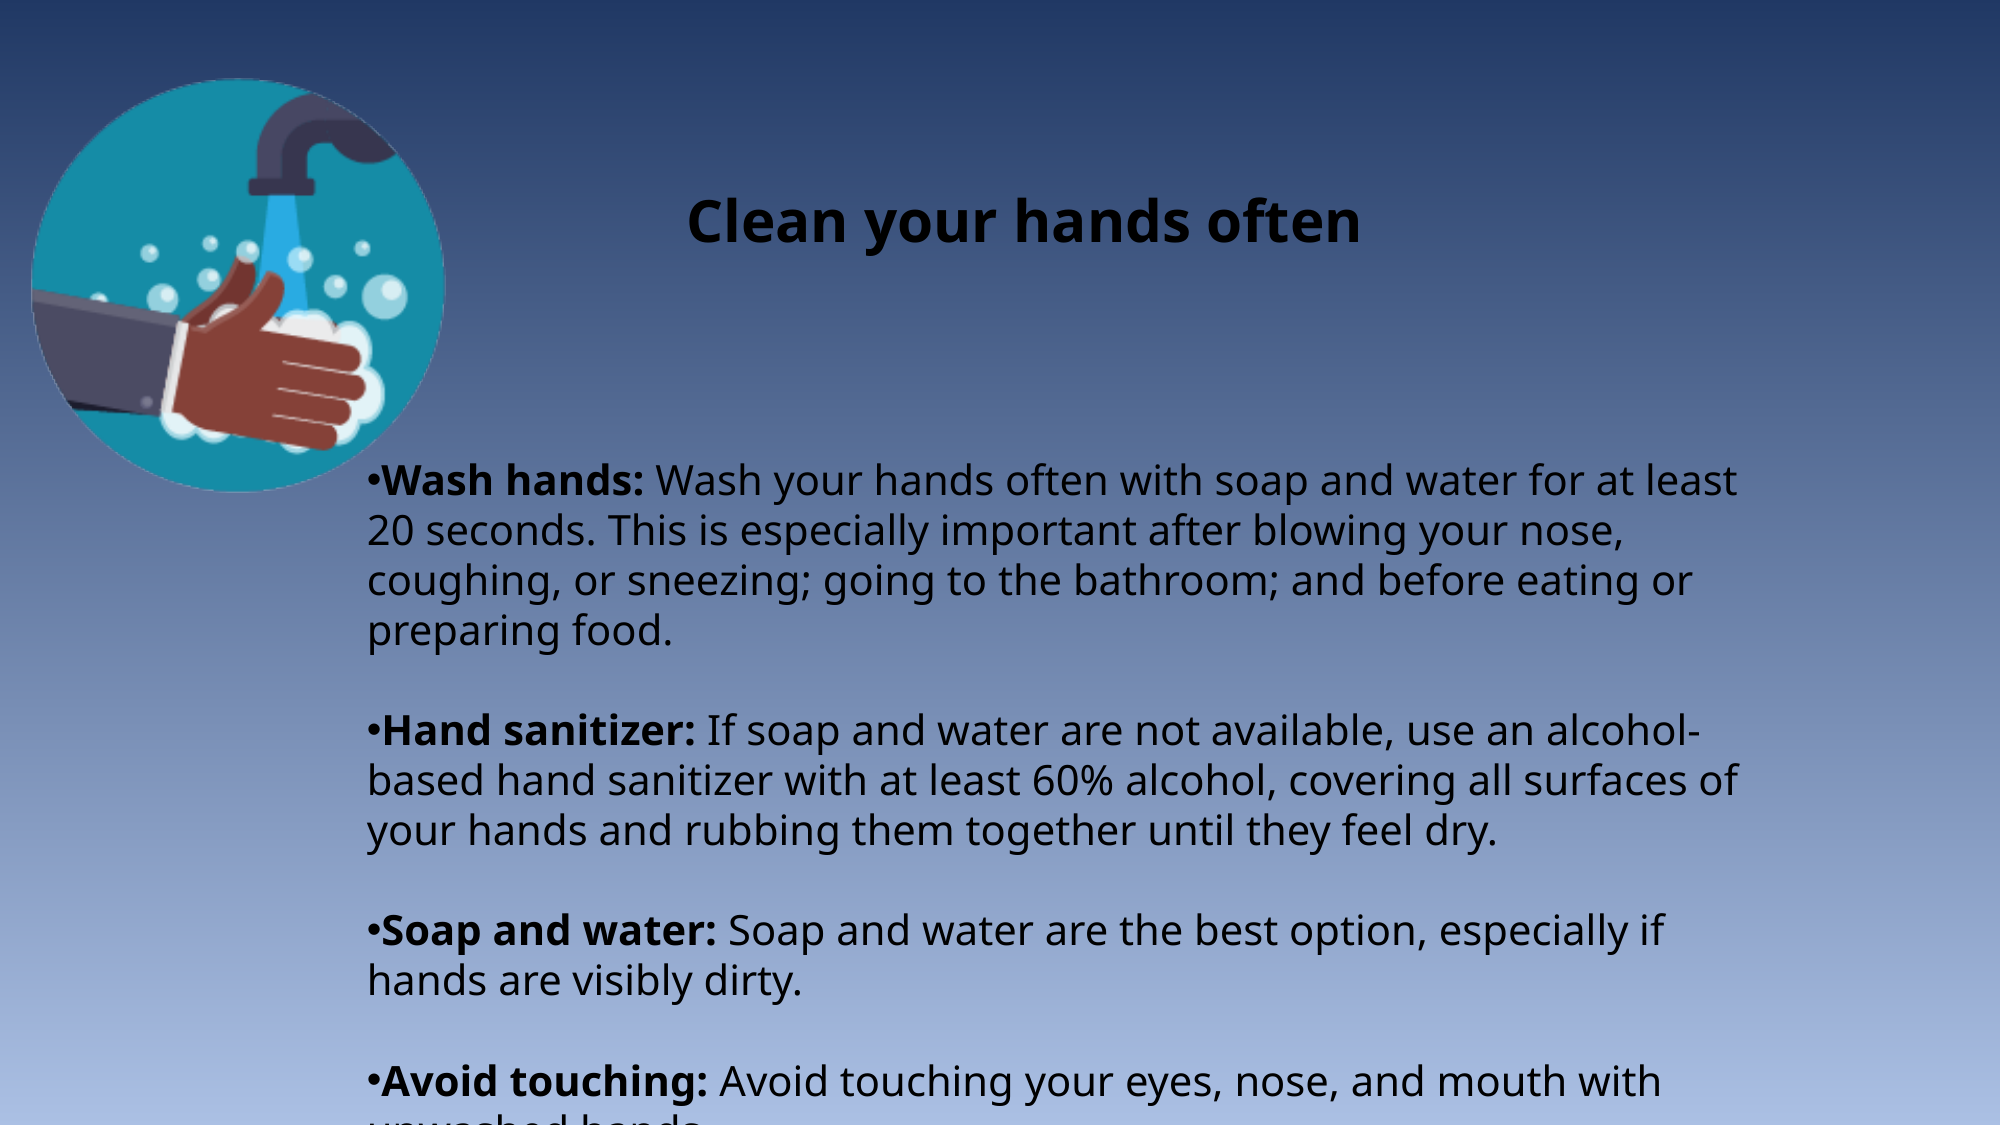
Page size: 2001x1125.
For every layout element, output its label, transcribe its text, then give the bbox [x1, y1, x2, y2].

text_box Wash hands: Wash your hands often with soap and water for at least 20 seconds. This is especially important after blowing your nose, coughing, or sneezing; going to the bathroom; and before eating or preparing food. Hand sanitizer: If soap and water are not available, use an alcohol-based hand sanitizer with at least 60% alcohol, covering all surfaces of your hands and rubbing them together until they feel dry. Soap and water: Soap and water are the best option, especially if hands are visibly dirty. Avoid touching: Avoid touching your eyes, nose, and mouth with unwashed hands. [352, 446, 1806, 1125]
text_box Clean your hands often [671, 176, 1378, 261]
picture [28, 77, 448, 497]
